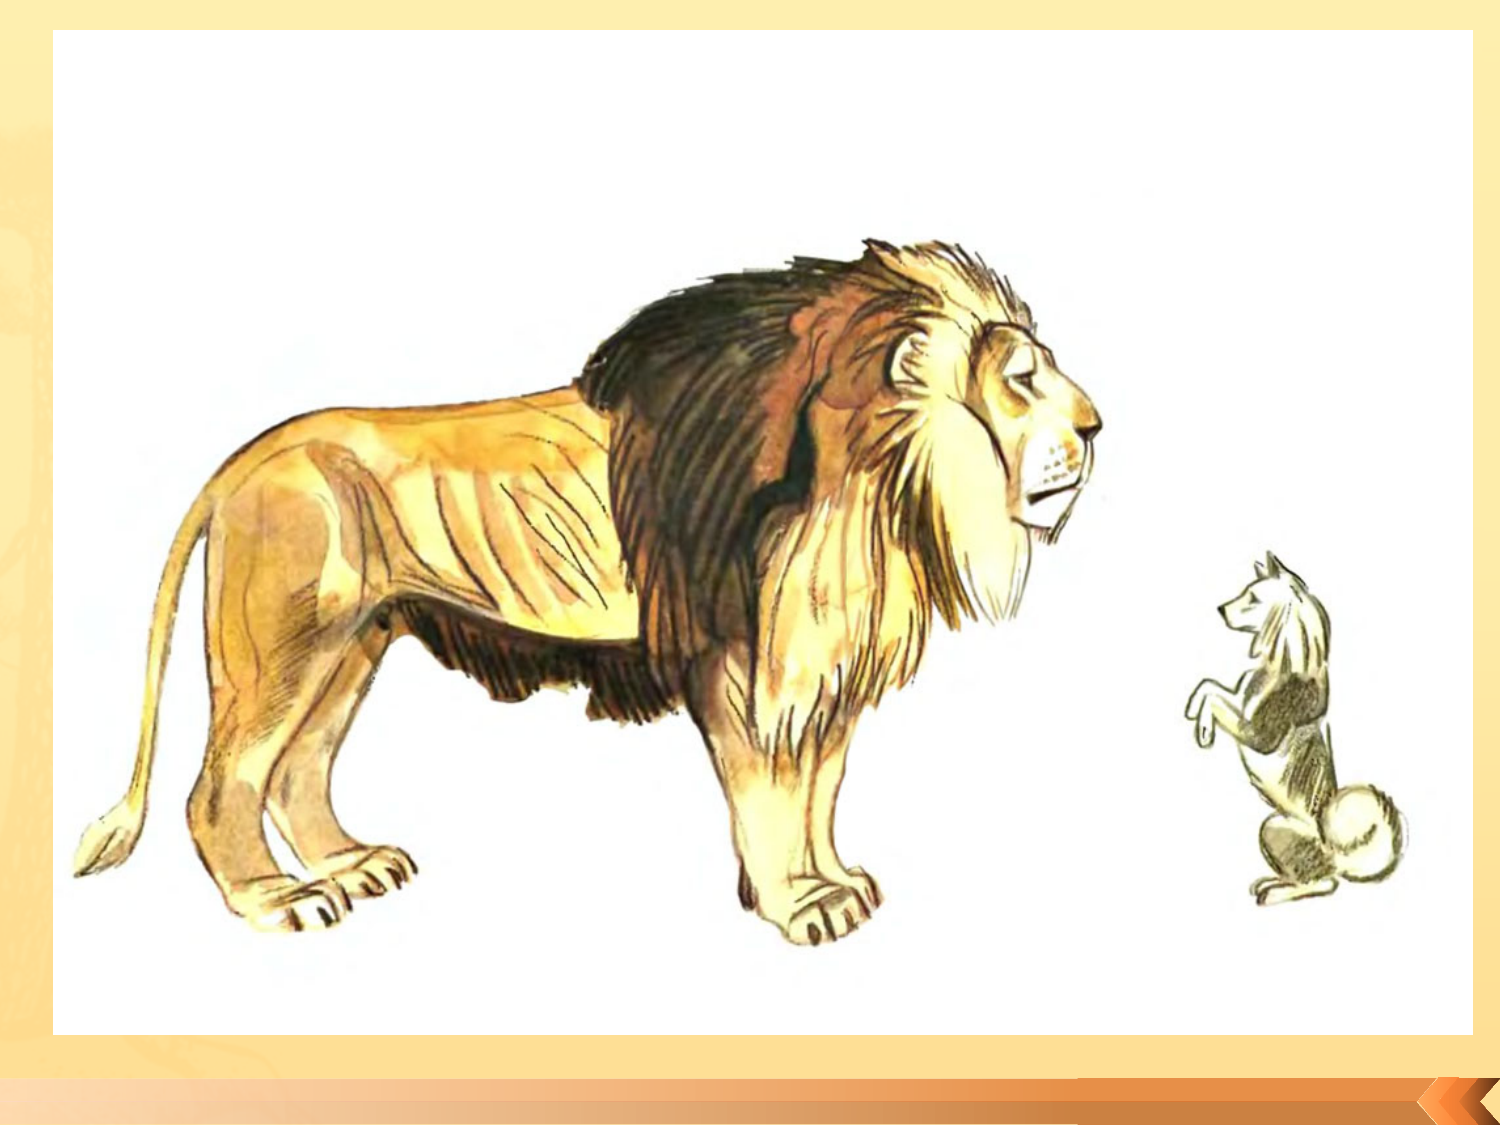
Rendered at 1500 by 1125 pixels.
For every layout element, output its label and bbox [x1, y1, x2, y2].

list [52, 30, 1474, 1036]
